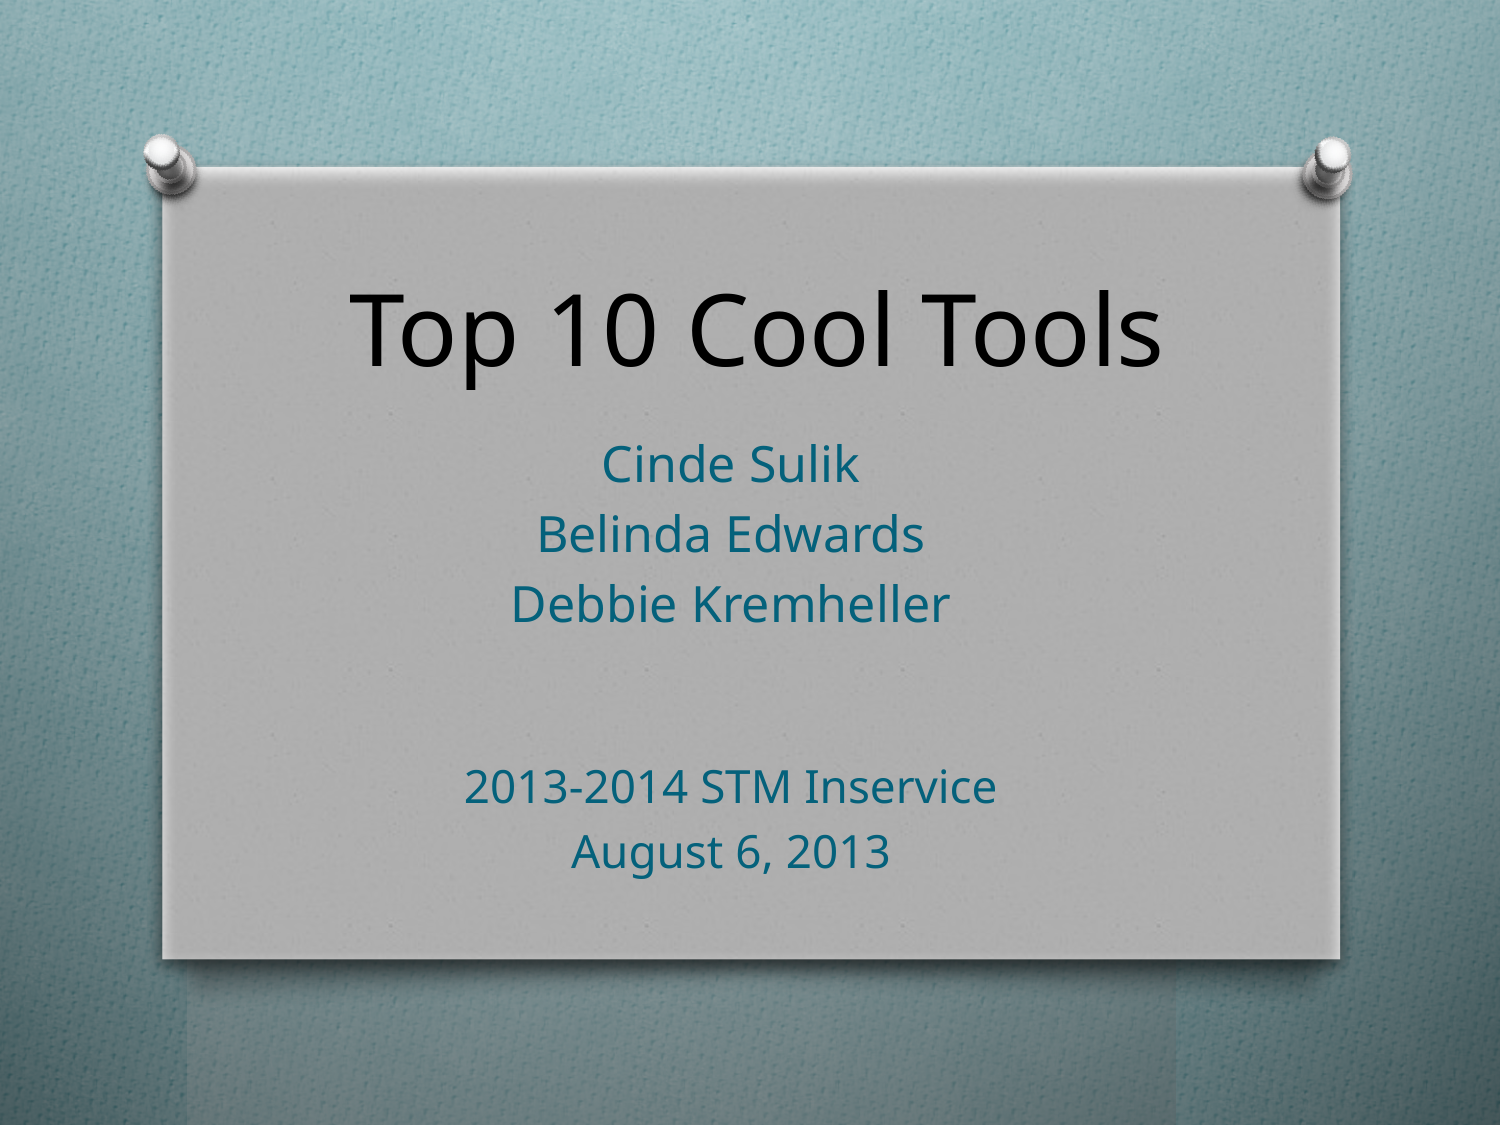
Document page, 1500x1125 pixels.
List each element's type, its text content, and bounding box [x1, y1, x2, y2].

picture [1274, 109, 1396, 230]
picture [112, 100, 235, 224]
title Top 10 Cool Tools [275, 212, 1214, 395]
subtitle Cinde Sulik Belinda Edwards Debbie Kremheller 2013-2014 STM Inservice August 6, 2013 [262, 425, 1200, 938]
